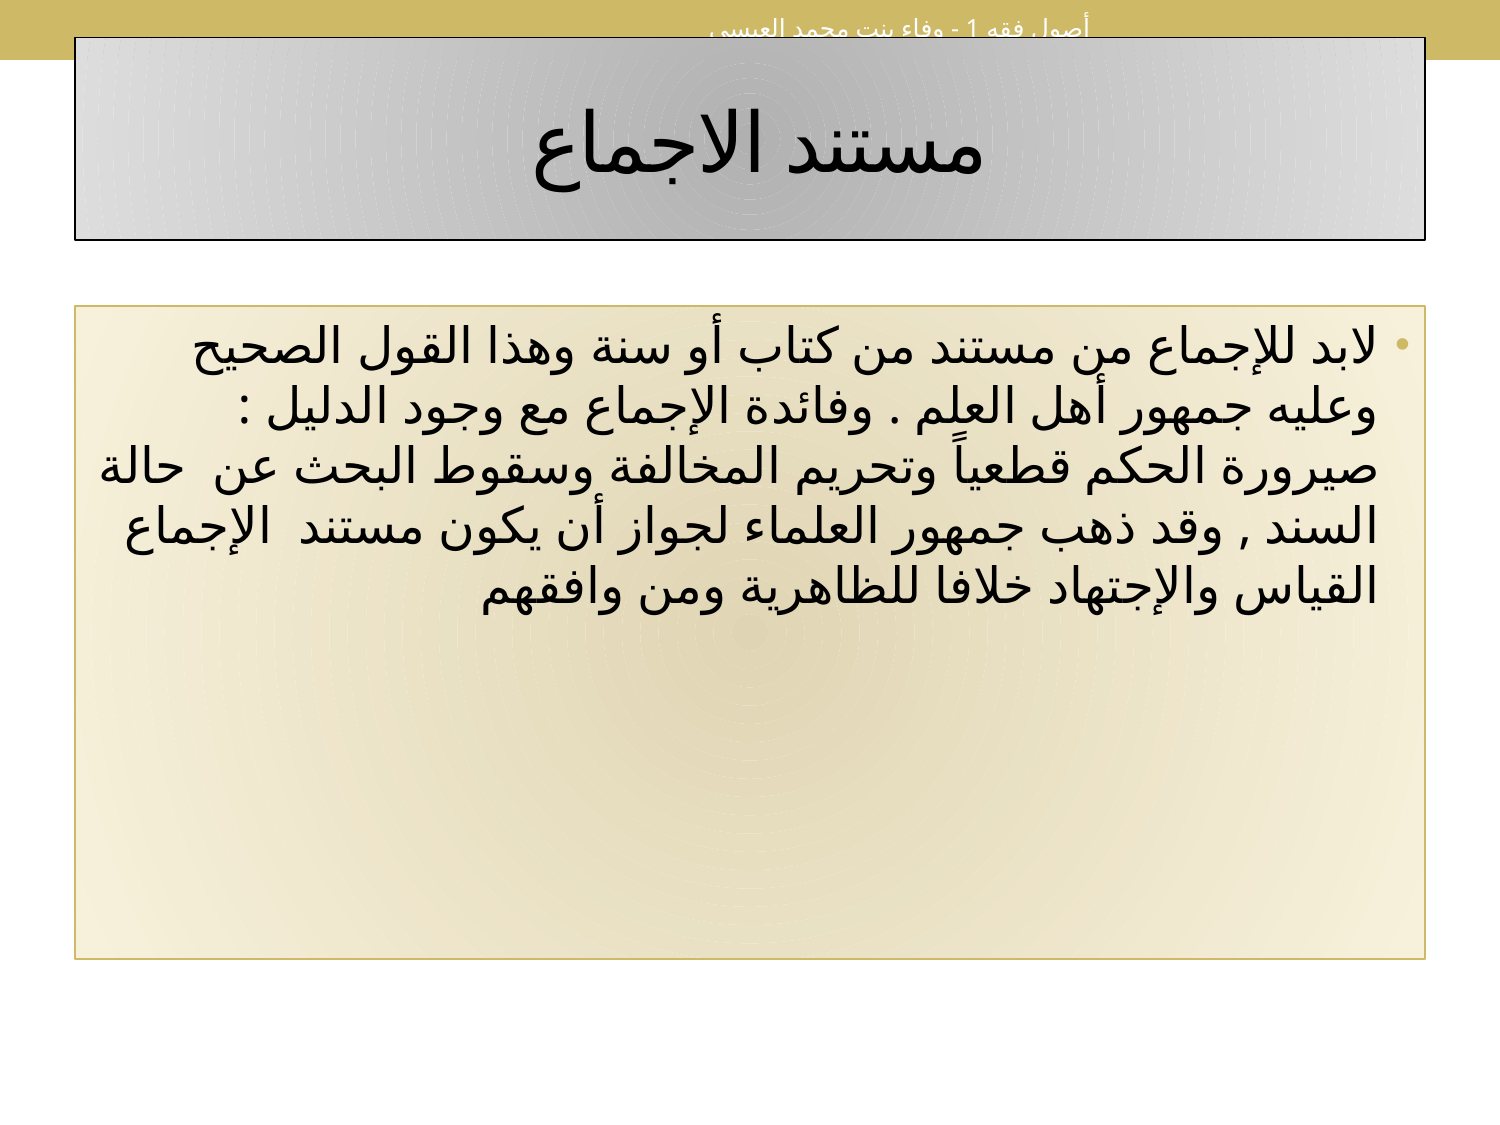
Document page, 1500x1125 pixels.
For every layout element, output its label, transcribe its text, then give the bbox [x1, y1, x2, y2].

list لابد للإجماع من مستند من كتاب أو سنة وهذا القول الصحيح وعليه جمهور أهل العلم . وفائدة الإجماع مع وجود الدليل : صيرورة الحكم قطعياً وتحريم المخالفة وسقوط البحث عن حالة السند , وقد ذهب جمهور العلماء لجواز أن يكون مستند الإجماع القياس والإجتهاد خلافا للظاهرية ومن وافقهم [74, 305, 1426, 960]
footer أصول فقه 1 - وفاء بنت محمد العيسى [562, 3, 1238, 57]
title مستند الاجماع [74, 37, 1426, 241]
